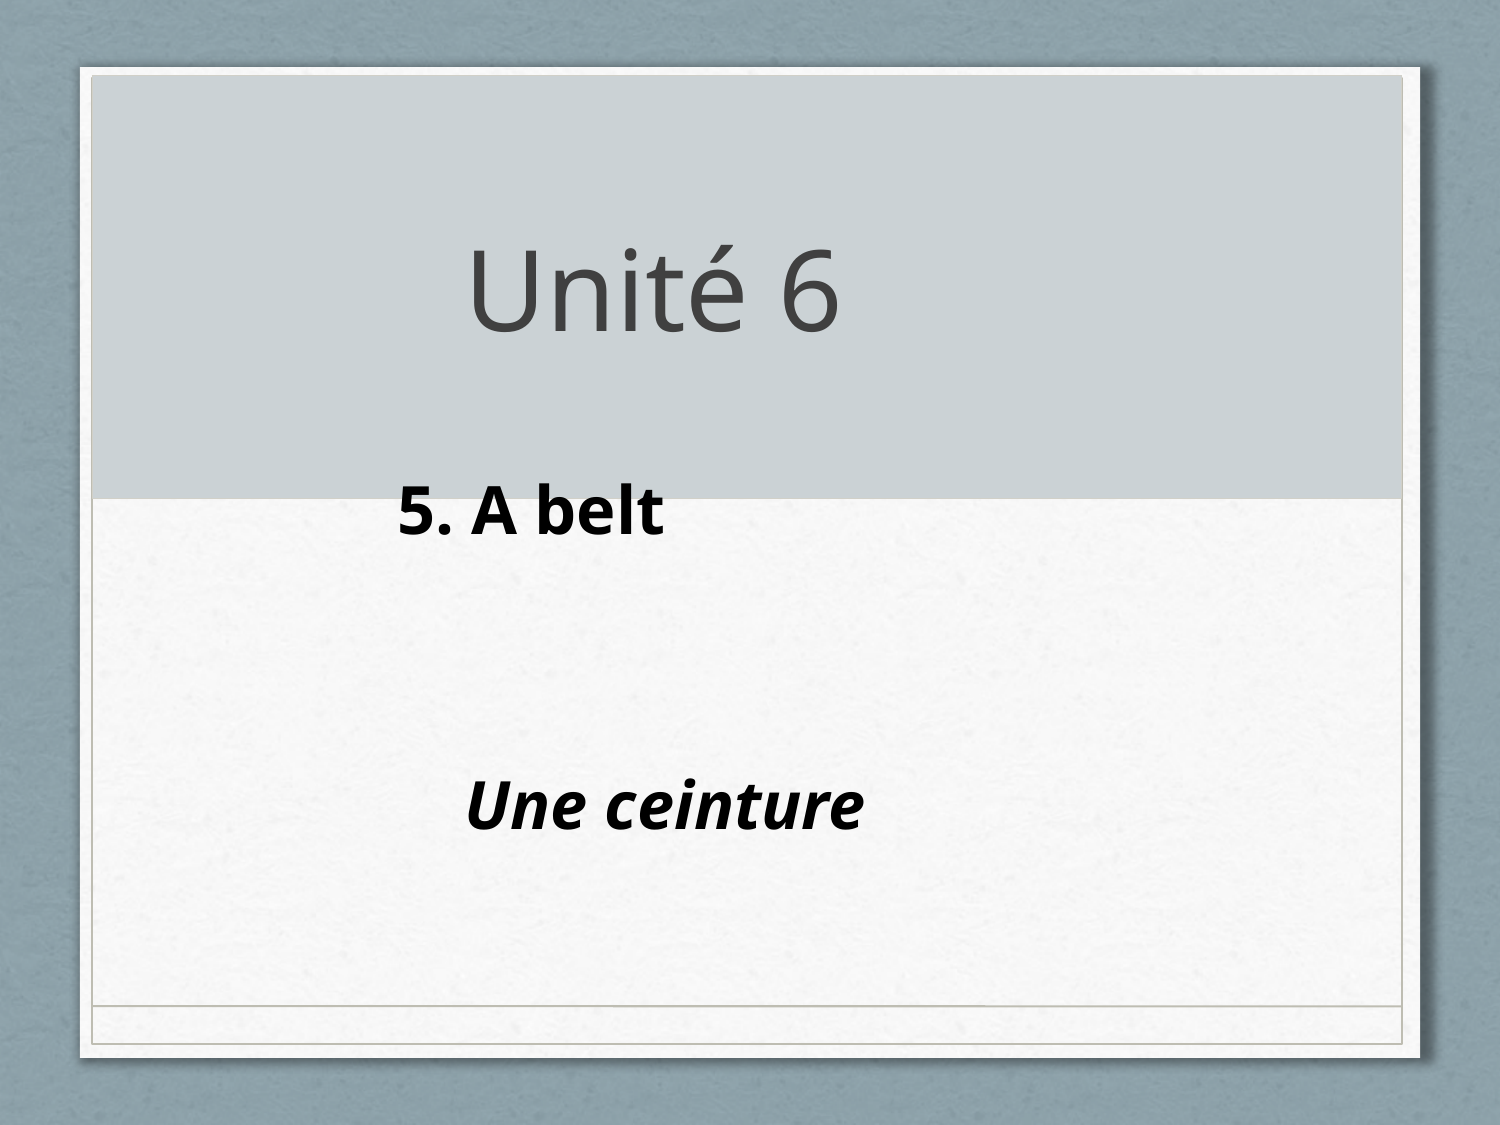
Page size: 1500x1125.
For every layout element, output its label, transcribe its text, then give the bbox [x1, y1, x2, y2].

text_box 5. A belt [382, 460, 1034, 626]
picture [79, 67, 1421, 1058]
title Unité 6 [150, 184, 1187, 362]
text_box Une ceinture [449, 755, 881, 850]
